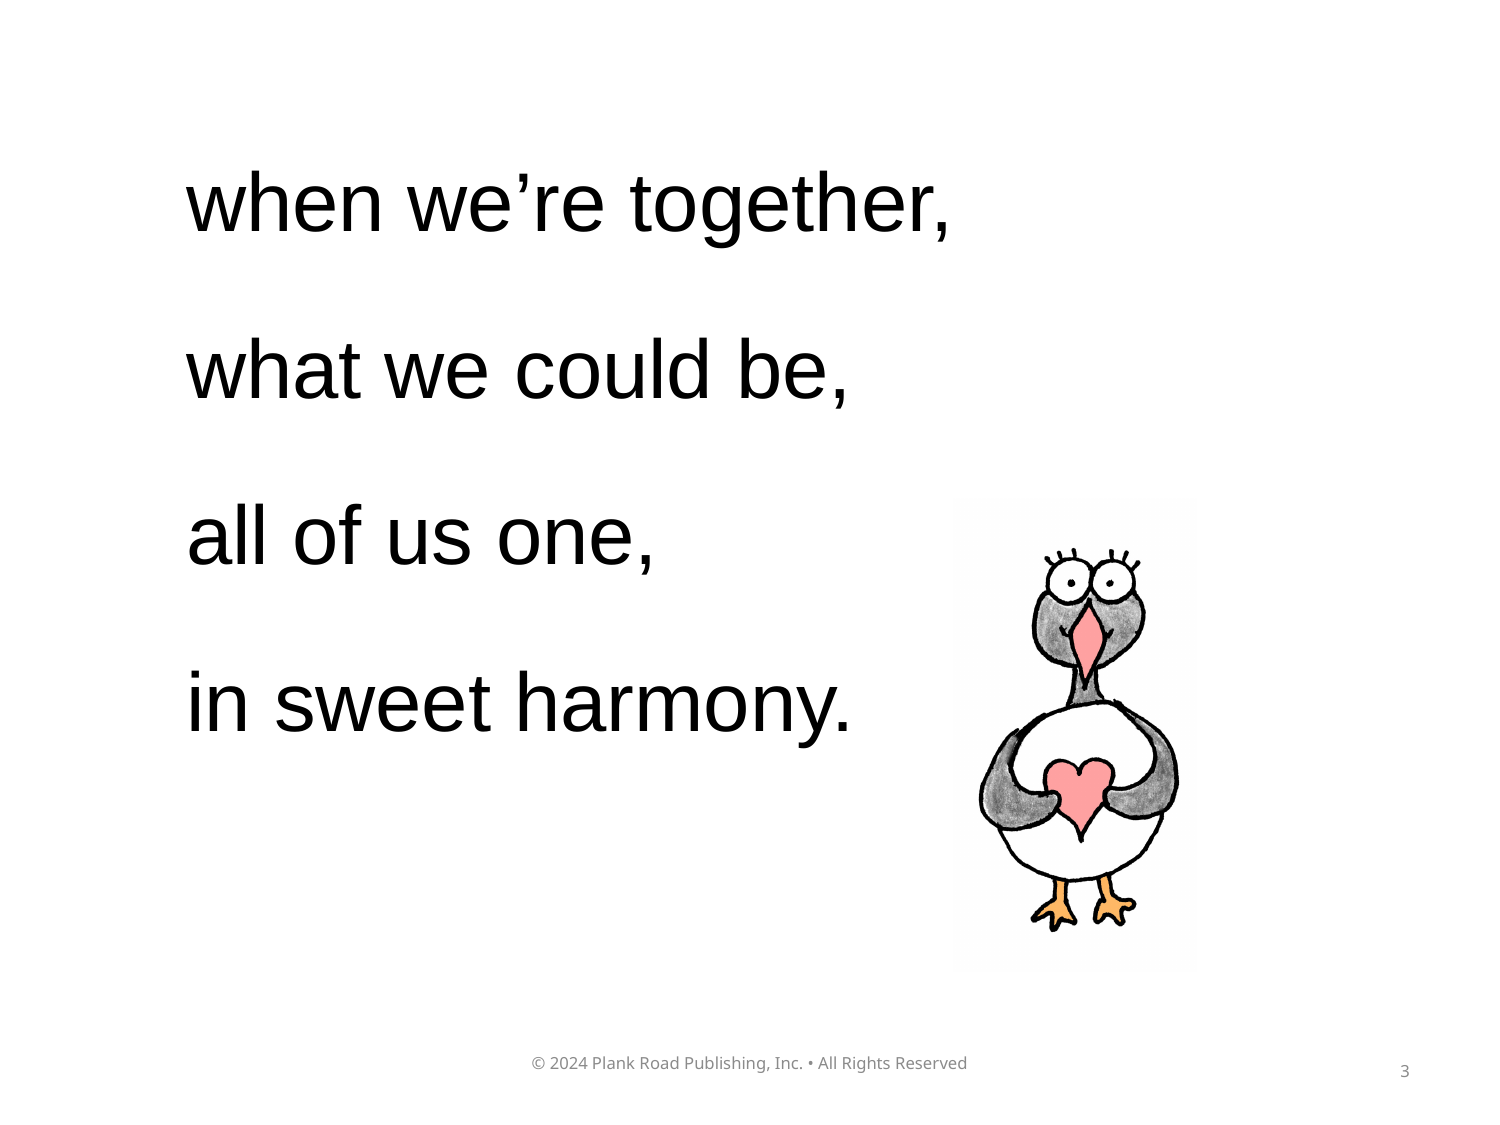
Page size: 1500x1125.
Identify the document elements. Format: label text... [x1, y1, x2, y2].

picture [953, 498, 1197, 972]
list when we’re together, what we could be, all of us one, in sweet harmony. [171, 91, 1425, 1014]
slide_number 3 [1074, 1042, 1425, 1103]
